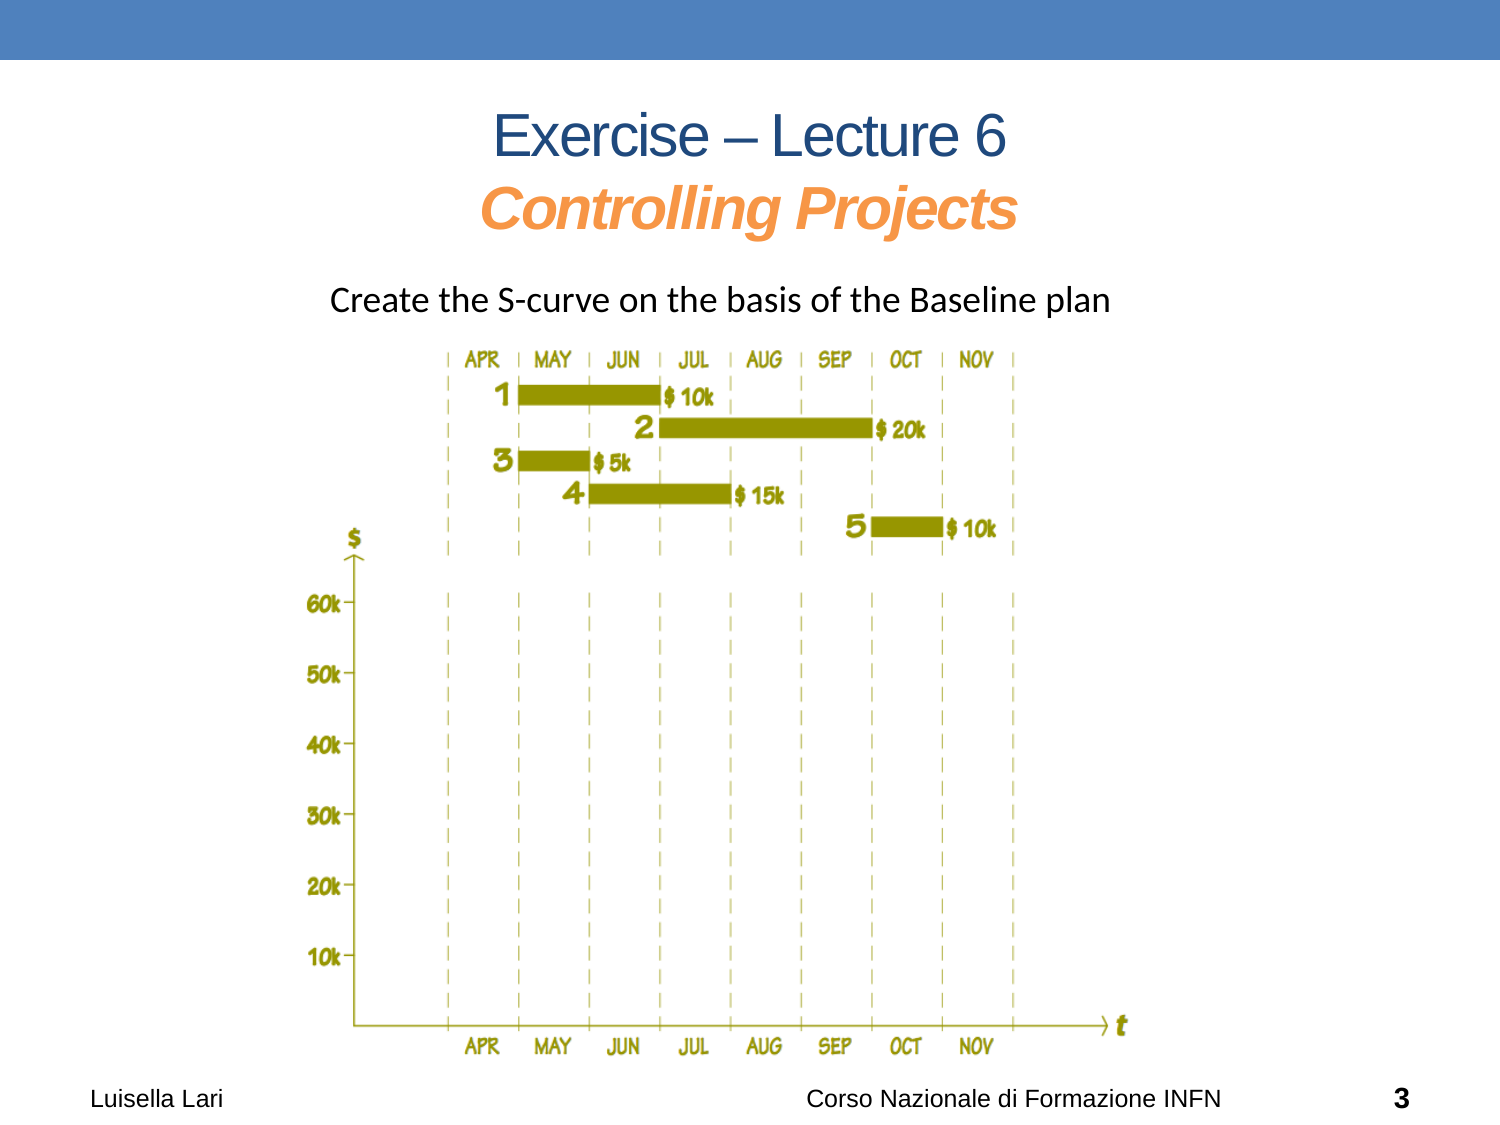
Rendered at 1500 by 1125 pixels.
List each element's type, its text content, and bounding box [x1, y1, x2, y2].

picture [298, 333, 1145, 1060]
footer Corso Nazionale di Formazione INFN [562, 1070, 1238, 1125]
slide_number 3 [1250, 1070, 1425, 1125]
text_box Create the S-curve on the basis of the Baseline plan [147, 267, 1295, 373]
title Exercise – Lecture 6 Controlling Projects [75, 87, 1425, 250]
slide_number Luisella Lari [75, 1070, 550, 1125]
